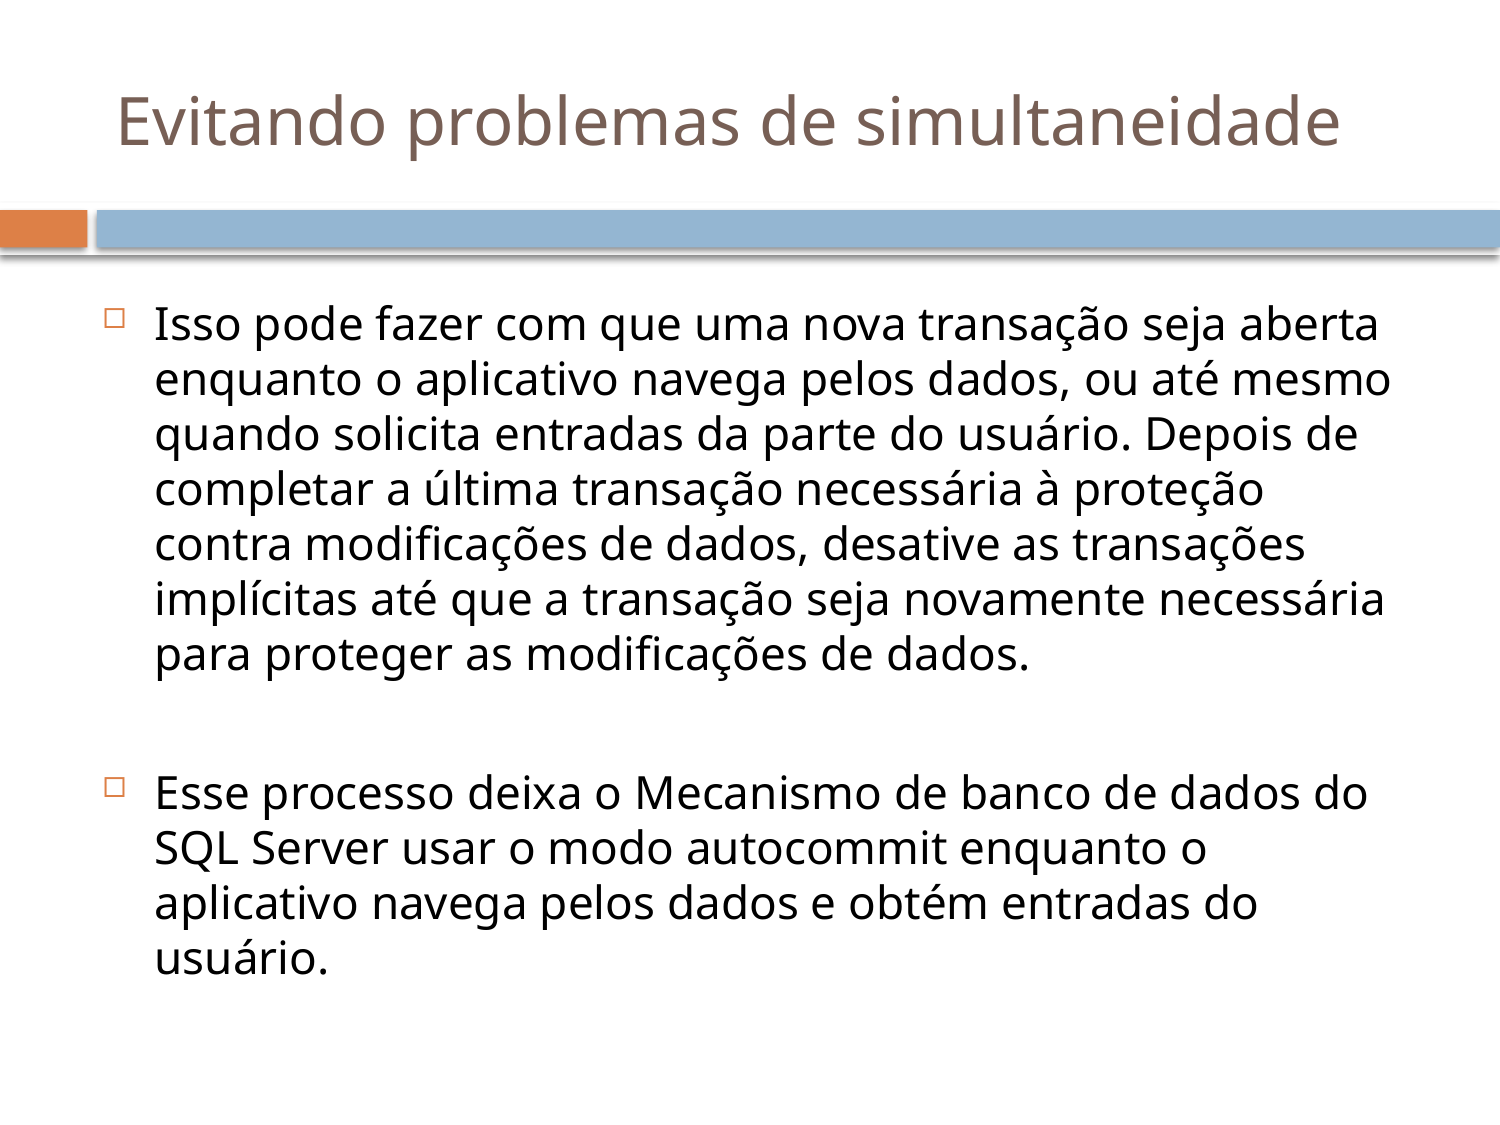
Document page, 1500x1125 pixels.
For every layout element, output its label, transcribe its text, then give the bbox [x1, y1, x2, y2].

title Evitando problemas de simultaneidade [100, 37, 1438, 200]
list Isso pode fazer com que uma nova transação seja aberta enquanto o aplicativo navega pelos dados, ou até mesmo quando solicita entradas da parte do usuário. Depois de completar a última transação necessária à proteção contra modificações de dados, desative as transações implícitas até que a transação seja novamente necessária para proteger as modificações de dados. Esse processo deixa o Mecanismo de banco de dados do SQL Server usar o modo autocommit enquanto o aplicativo navega pelos dados e obtém entradas do usuário. [87, 287, 1425, 1125]
